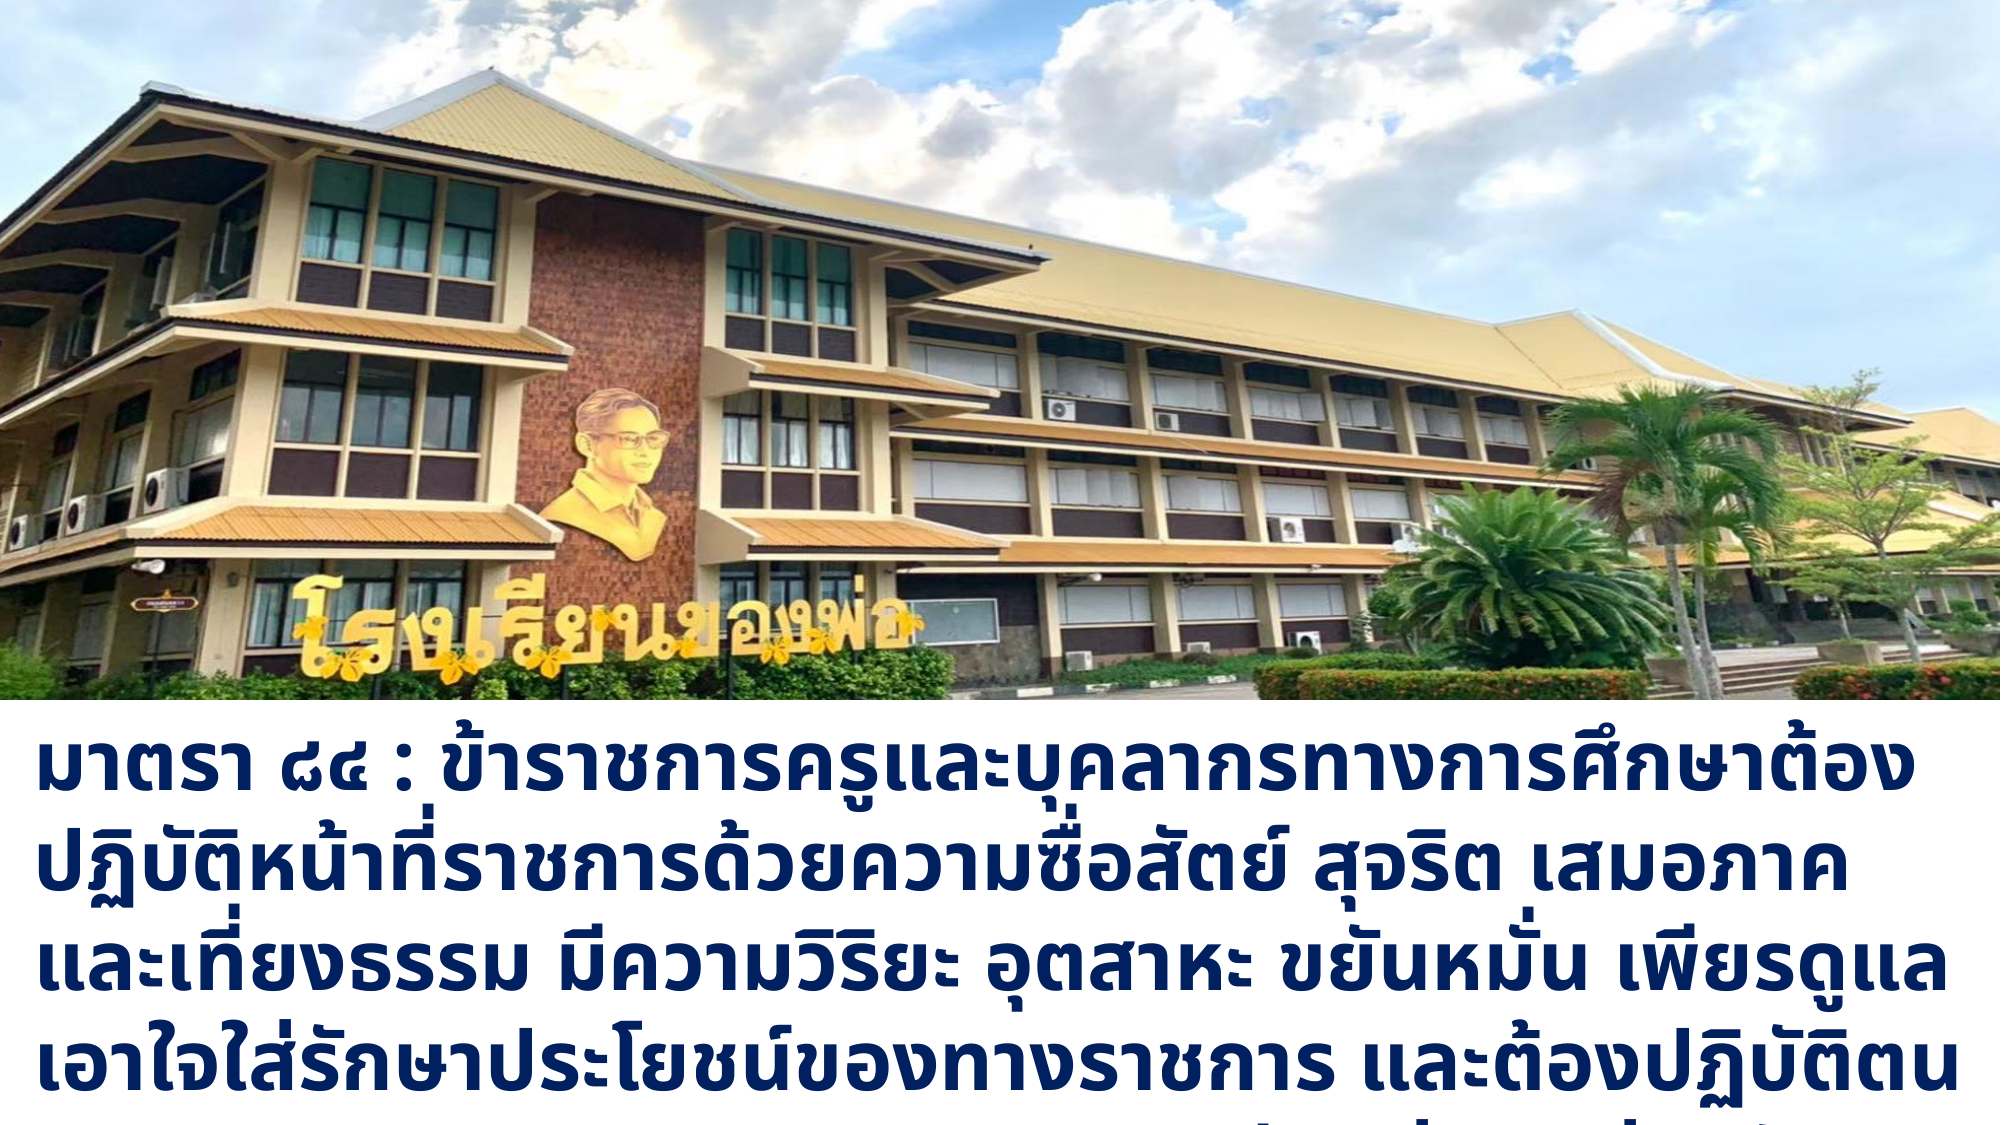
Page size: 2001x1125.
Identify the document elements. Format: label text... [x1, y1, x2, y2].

text_box มาตรา ๘๔ : ข้าราชการครูและบุคลากรทางการศึกษาต้องปฏิบัติหน้าที่ราชการด้วยความซื่อสัตย์ สุจริต เสมอภาคและเที่ยงธรรม มีความวิริยะ อุตสาหะ ขยันหมั่น เพียรดูแลเอาใจใส่รักษาประโยชน์ของทางราชการ และต้องปฏิบัติตนตามมาตรฐานและจรรยาบรรณ วิชาชีพอย่างเคร่งครัด [18, 700, 1982, 1125]
picture [0, 0, 2000, 700]
